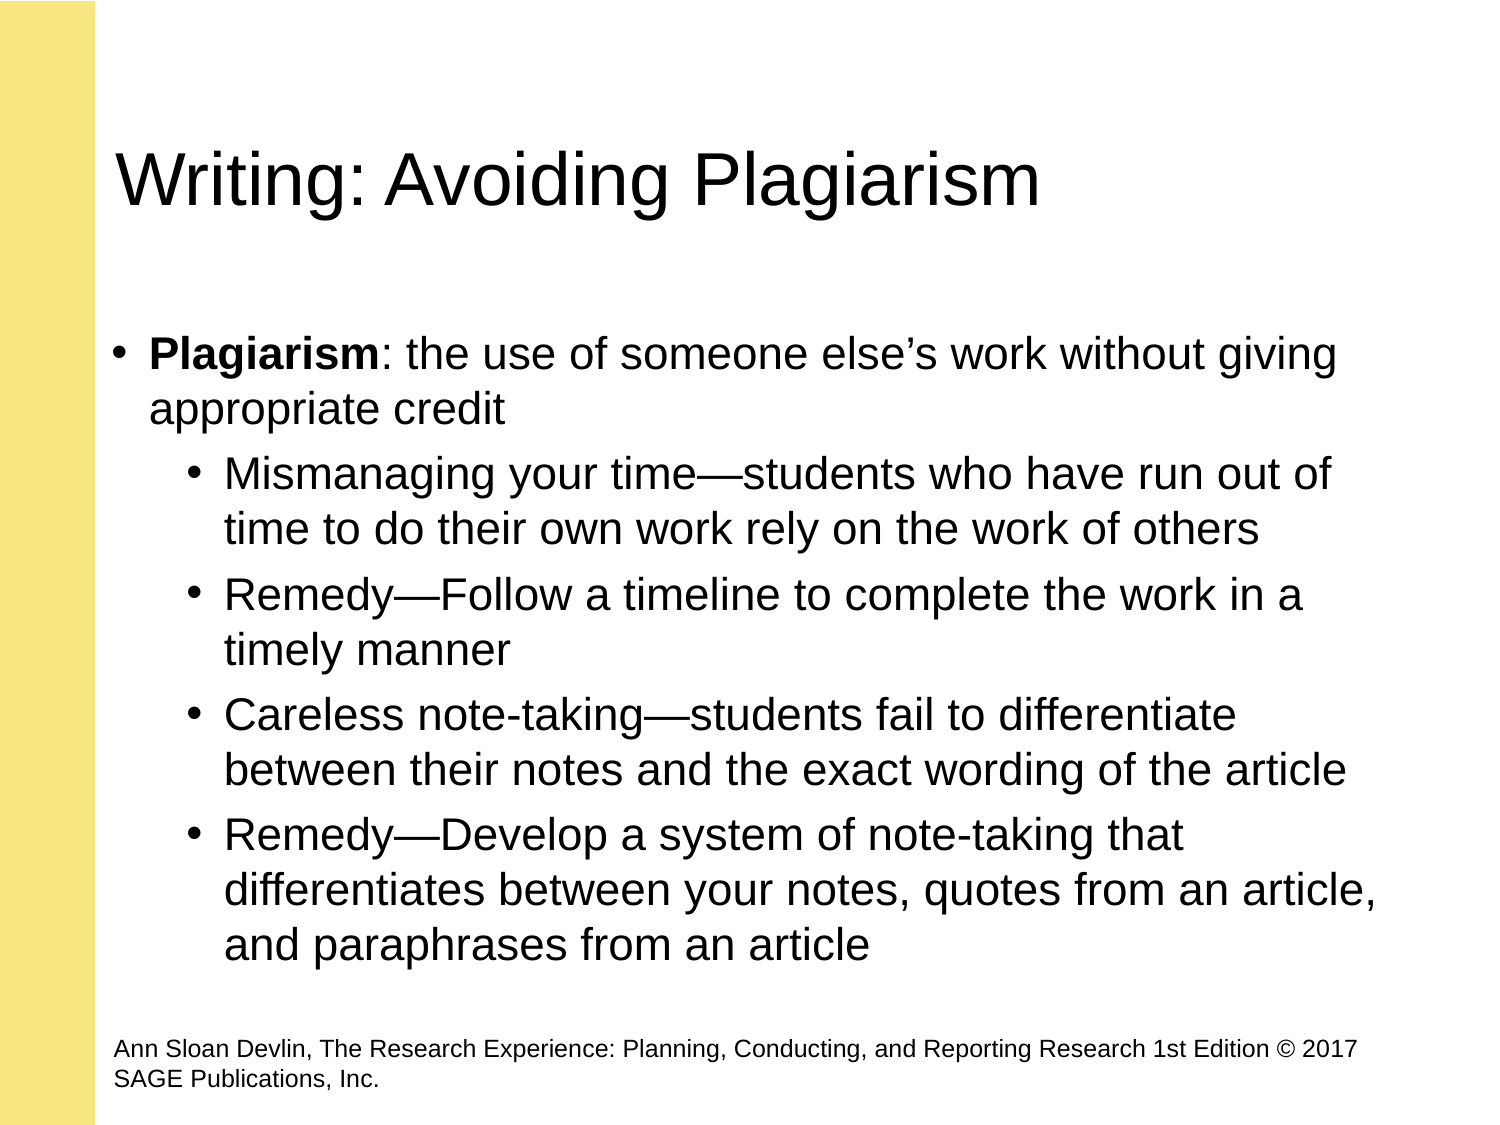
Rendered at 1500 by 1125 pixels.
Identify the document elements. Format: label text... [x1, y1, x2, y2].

picture [0, 1, 96, 1125]
list Plagiarism: the use of someone else’s work without giving appropriate credit Mismanaging your time—students who have run out of time to do their own work rely on the work of others Remedy—Follow a timeline to complete the work in a timely manner Careless note-taking—students fail to differentiate between their notes and the exact wording of the article Remedy—Develop a system of note-taking that differentiates between your notes, quotes from an article, and paraphrases from an article [96, 316, 1412, 978]
title Writing: Avoiding Plagiarism [100, 121, 1060, 242]
